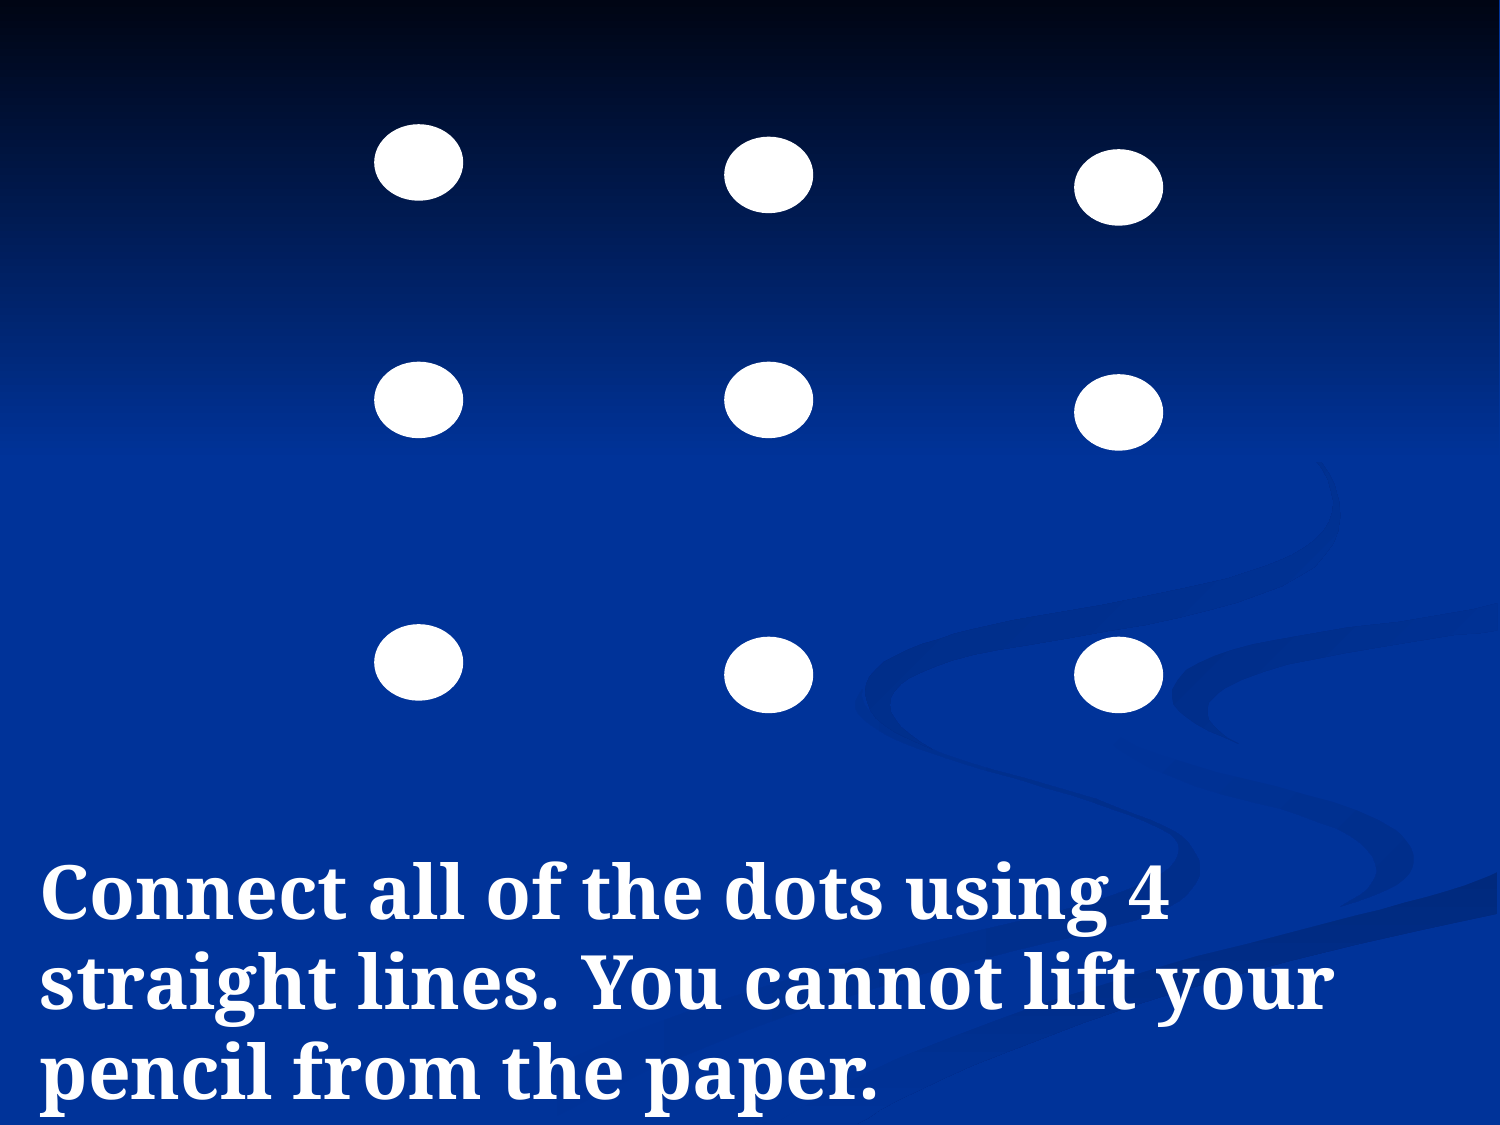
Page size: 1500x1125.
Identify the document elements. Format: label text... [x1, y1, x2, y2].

text_box [724, 362, 813, 438]
text_box [724, 137, 813, 213]
text_box [1074, 149, 1163, 225]
text_box [374, 124, 463, 200]
text_box [724, 637, 813, 713]
text_box [1074, 374, 1163, 450]
text_box Connect all of the dots using 4 straight lines. You cannot lift your pencil from the paper. [24, 837, 1488, 1123]
text_box [374, 362, 463, 438]
text_box [1074, 637, 1163, 713]
text_box [374, 624, 463, 700]
